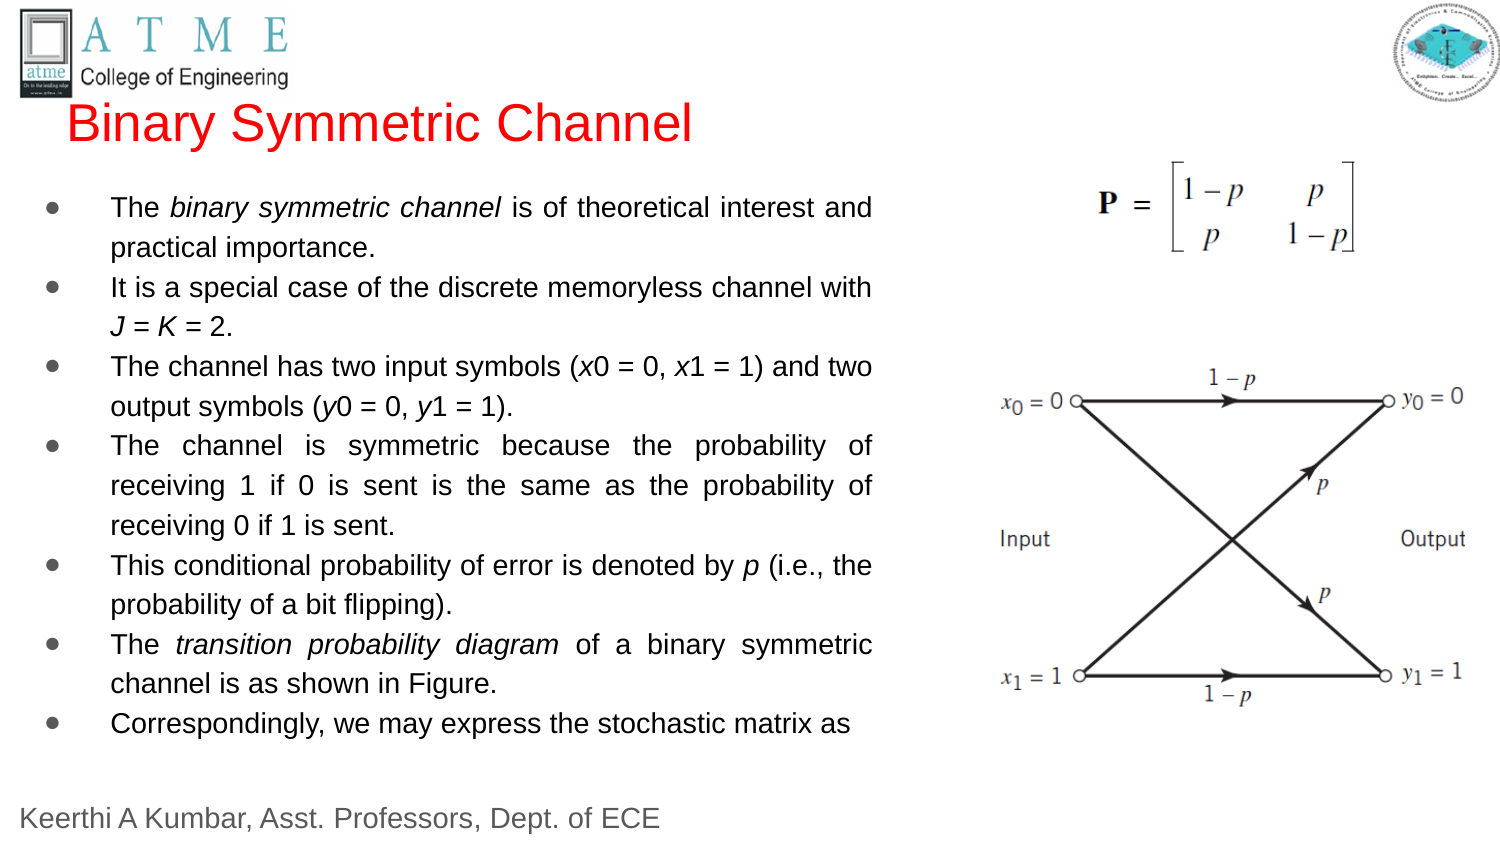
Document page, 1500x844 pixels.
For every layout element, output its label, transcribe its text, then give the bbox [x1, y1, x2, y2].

picture [1389, 1, 1500, 104]
list The binary symmetric channel is of theoretical interest and practical importance. It is a special case of the discrete memoryless channel with J = K = 2. The channel has two input symbols (x0 = 0, x1 = 1) and two output symbols (y0 = 0, y1 = 1). The channel is symmetric because the probability of receiving 1 if 0 is sent is the same as the probability of receiving 0 if 1 is sent. This conditional probability of error is denoted by p (i.e., the probability of a bit flipping). The transition probability diagram of a binary symmetric channel is as shown in Figure. Correspondingly, we may express the stochastic matrix as [27, 168, 889, 762]
picture [17, 6, 295, 99]
picture [906, 141, 1500, 719]
title Binary Symmetric Channel [51, 72, 1449, 167]
